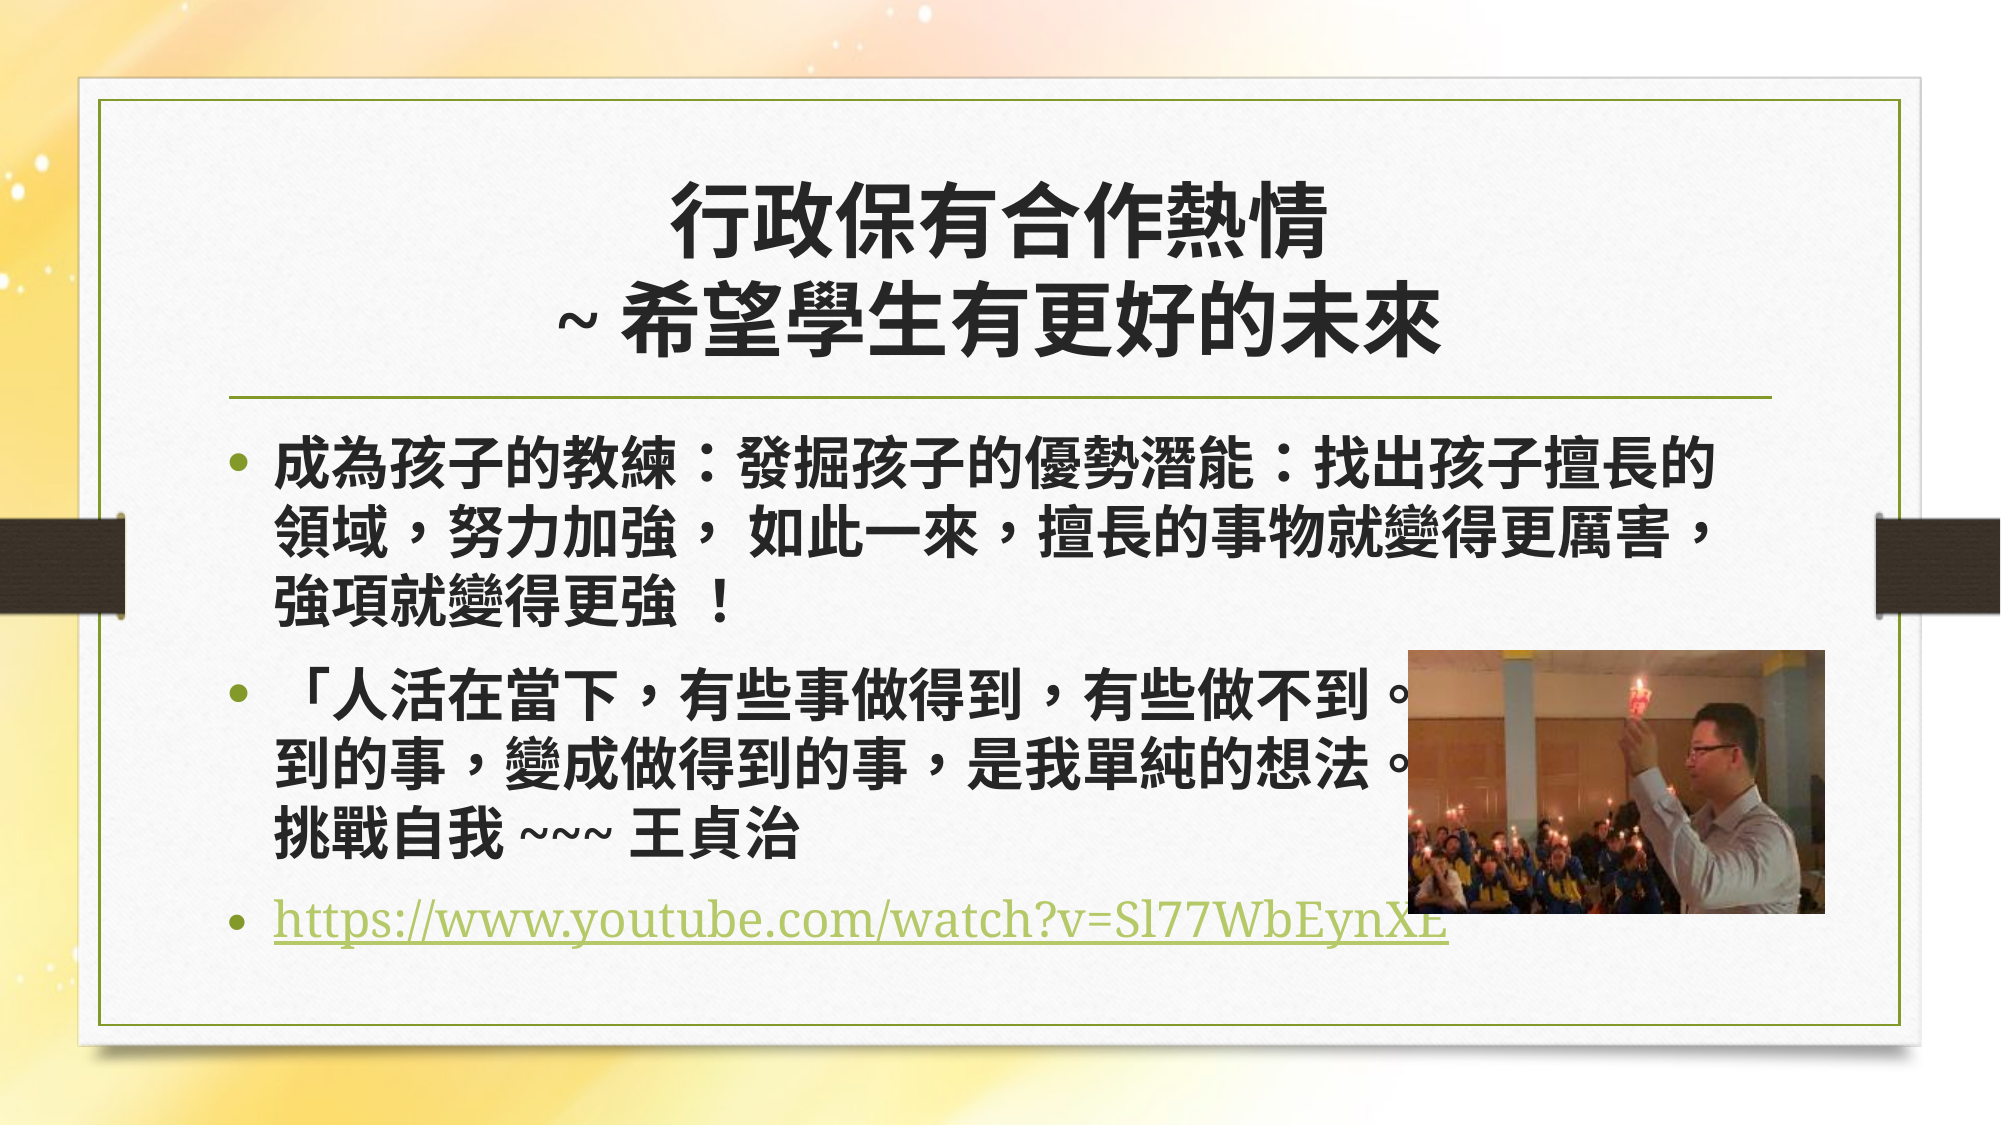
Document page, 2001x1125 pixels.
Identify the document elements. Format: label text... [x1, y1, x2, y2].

picture [0, 0, 2001, 1125]
title 行政保有合作熱情 ~希望學生有更好的未來 [212, 161, 1788, 375]
list 成為孩子的教練：發掘孩子的優勢潛能：找出孩子擅長的領域，努力加強， 如此一來，擅長的事物就變得更厲害，強項就變得更強 ！ 「人活在當下，有些事做得到，有些做不到。把現在做不到的事，變成做得到的事，是我單純的想法。」顛覆自我，挑戰自我~~~王貞治 https://www.youtube.com/watch?v=Sl77WbEynXE [212, 419, 1788, 964]
